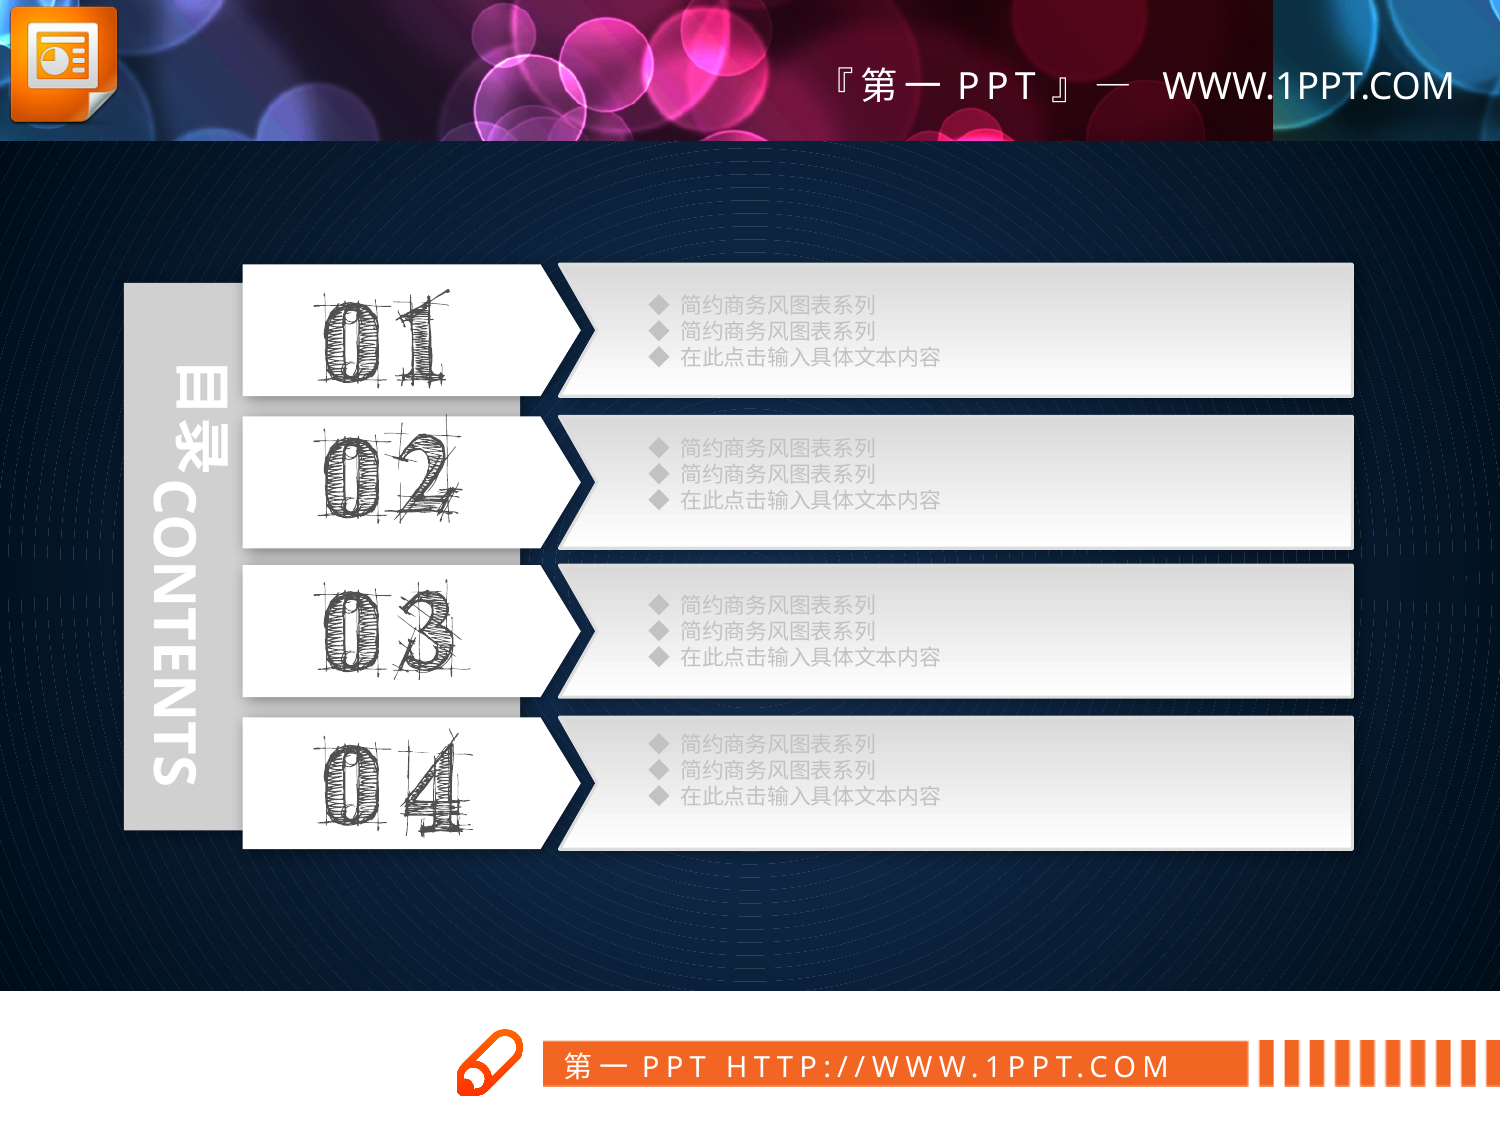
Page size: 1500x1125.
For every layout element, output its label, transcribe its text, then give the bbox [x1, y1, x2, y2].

text_box ◆ 简约商务风图表系列 ◆ 简约商务风图表系列 ◆ 在此点击输入具体文本内容 [634, 583, 1204, 678]
picture [543, 1040, 1500, 1087]
text_box [242, 717, 581, 850]
text_box [123, 282, 243, 831]
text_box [312, 413, 464, 525]
text_box [559, 565, 1353, 698]
text_box CONTENTS [135, 463, 220, 803]
picture [0, 0, 1500, 141]
text_box [242, 416, 581, 549]
text_box 目录 [145, 344, 247, 478]
text_box [242, 264, 581, 397]
text_box ◆ 简约商务风图表系列 ◆ 简约商务风图表系列 ◆ 在此点击输入具体文本内容 [634, 427, 1204, 521]
text_box [559, 717, 1353, 850]
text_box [312, 288, 451, 390]
text_box [559, 264, 1353, 397]
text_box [312, 728, 475, 839]
text_box [559, 416, 1353, 549]
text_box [312, 578, 472, 681]
text_box ◆ 简约商务风图表系列 ◆ 简约商务风图表系列 ◆ 在此点击输入具体文本内容 [634, 723, 1204, 817]
text_box [242, 565, 581, 698]
text_box ◆ 简约商务风图表系列 ◆ 简约商务风图表系列 ◆ 在此点击输入具体文本内容 [634, 283, 1204, 378]
